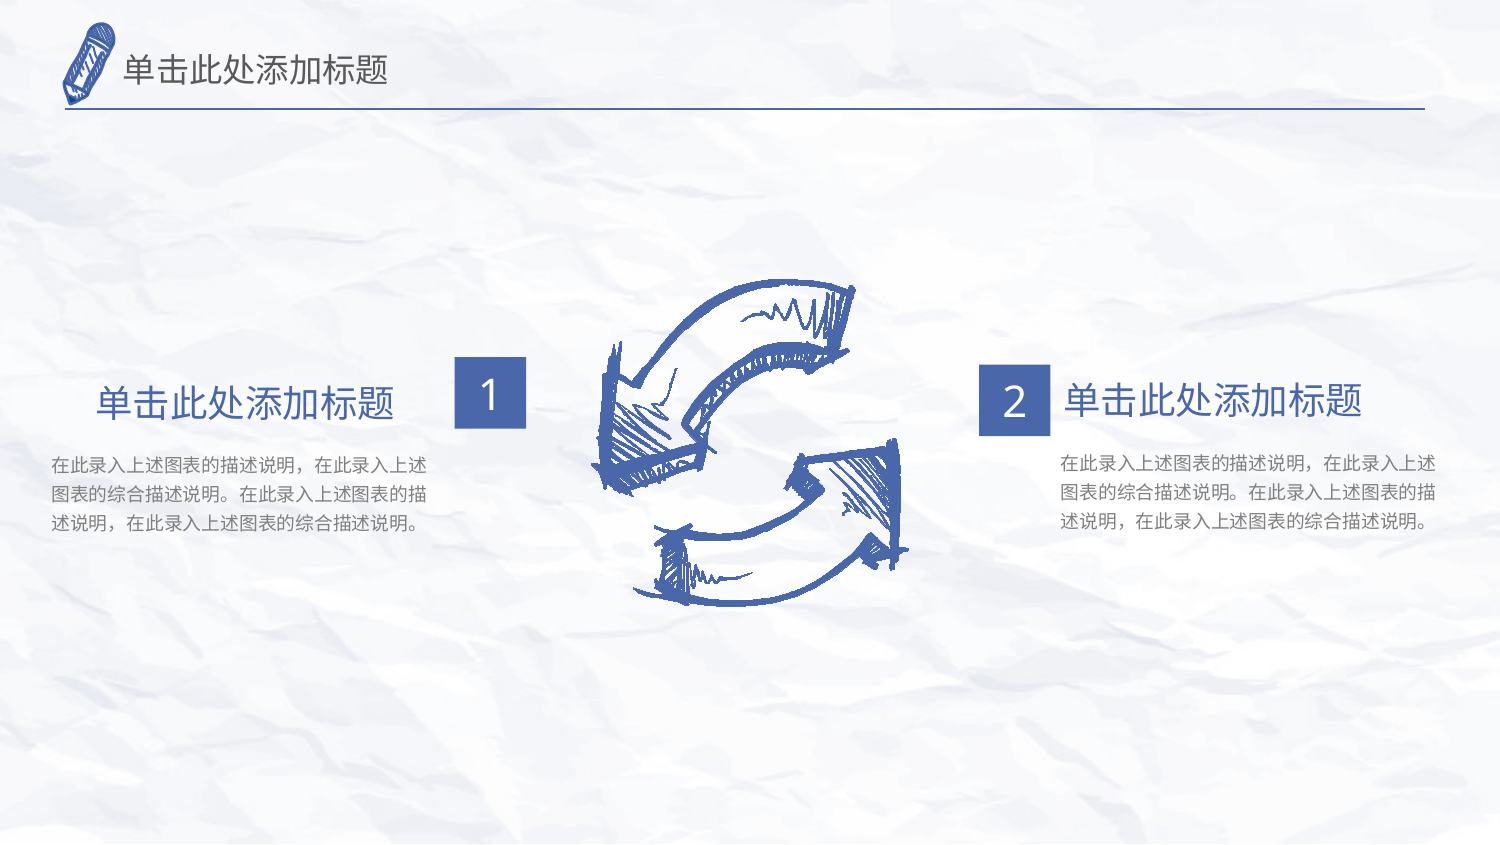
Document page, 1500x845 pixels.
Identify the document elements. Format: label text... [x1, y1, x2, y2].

text_box 在此录入上述图表的描述说明，在此录入上述图表的综合描述说明。在此录入上述图表的描述说明，在此录入上述图表的综合描述说明。 [29, 440, 438, 570]
text_box 1 [453, 355, 528, 431]
text_box [591, 279, 856, 497]
text_box [633, 438, 909, 607]
text_box 2 [977, 363, 1053, 438]
text_box 单击此处添加标题 [83, 373, 407, 431]
text_box 单击此处添加标题 [1051, 371, 1375, 429]
text_box 在此录入上述图表的描述说明，在此录入上述图表的综合描述说明。在此录入上述图表的描述说明，在此录入上述图表的综合描述说明。 [1039, 439, 1447, 568]
